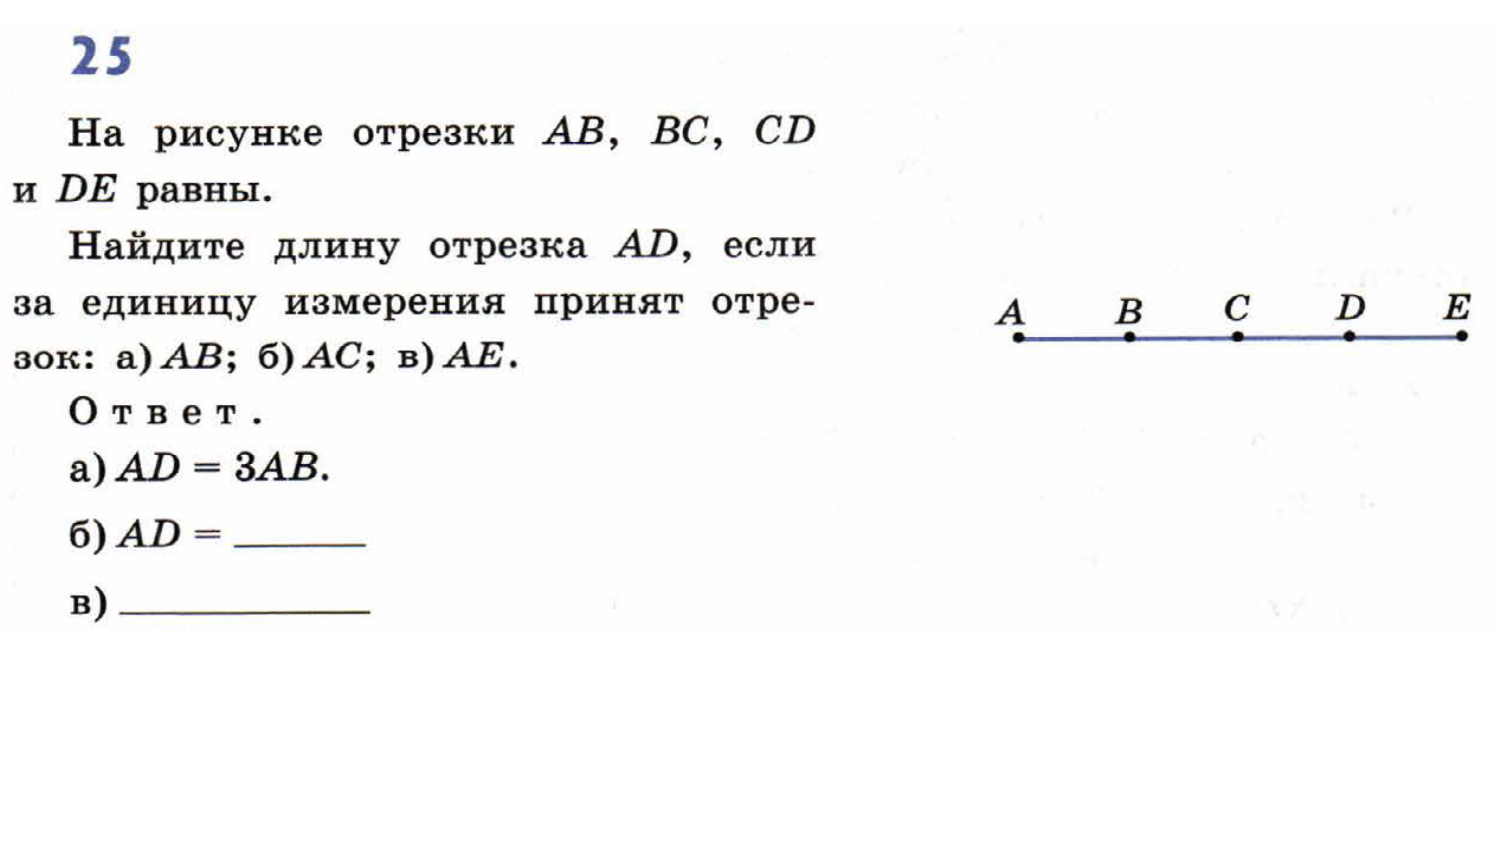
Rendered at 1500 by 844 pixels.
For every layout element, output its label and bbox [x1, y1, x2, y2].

picture [0, 23, 1500, 634]
